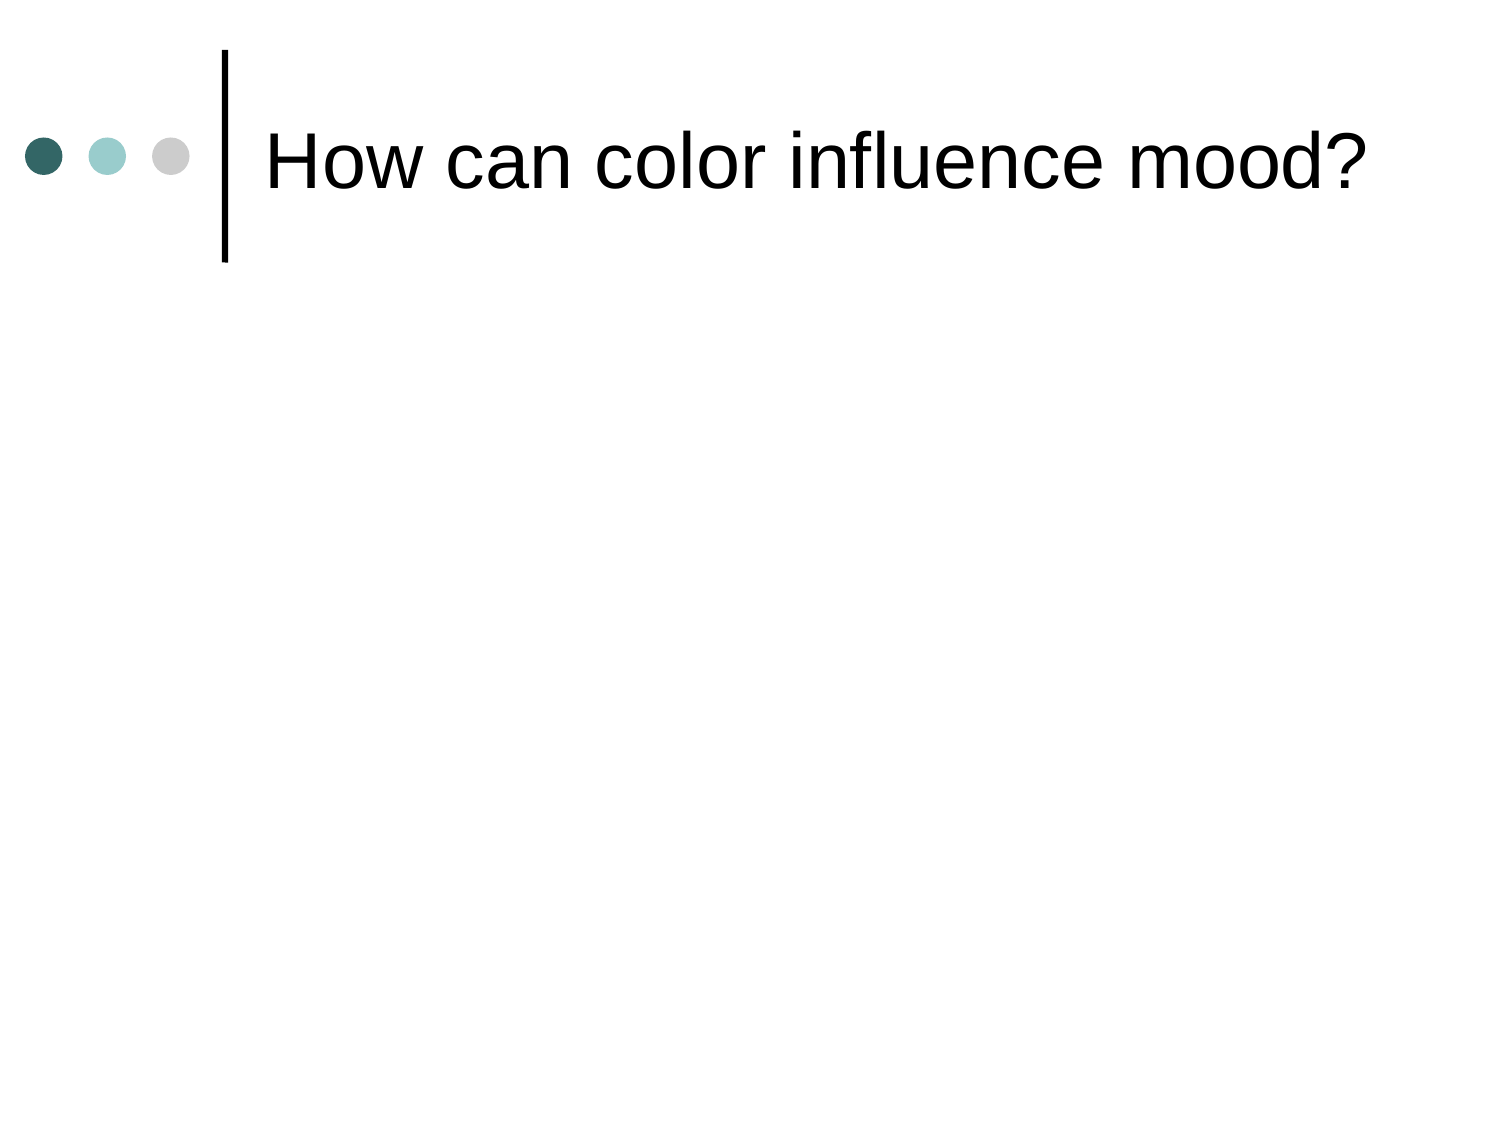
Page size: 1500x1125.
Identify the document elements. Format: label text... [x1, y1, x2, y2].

title How can color influence mood? [249, 30, 1401, 282]
